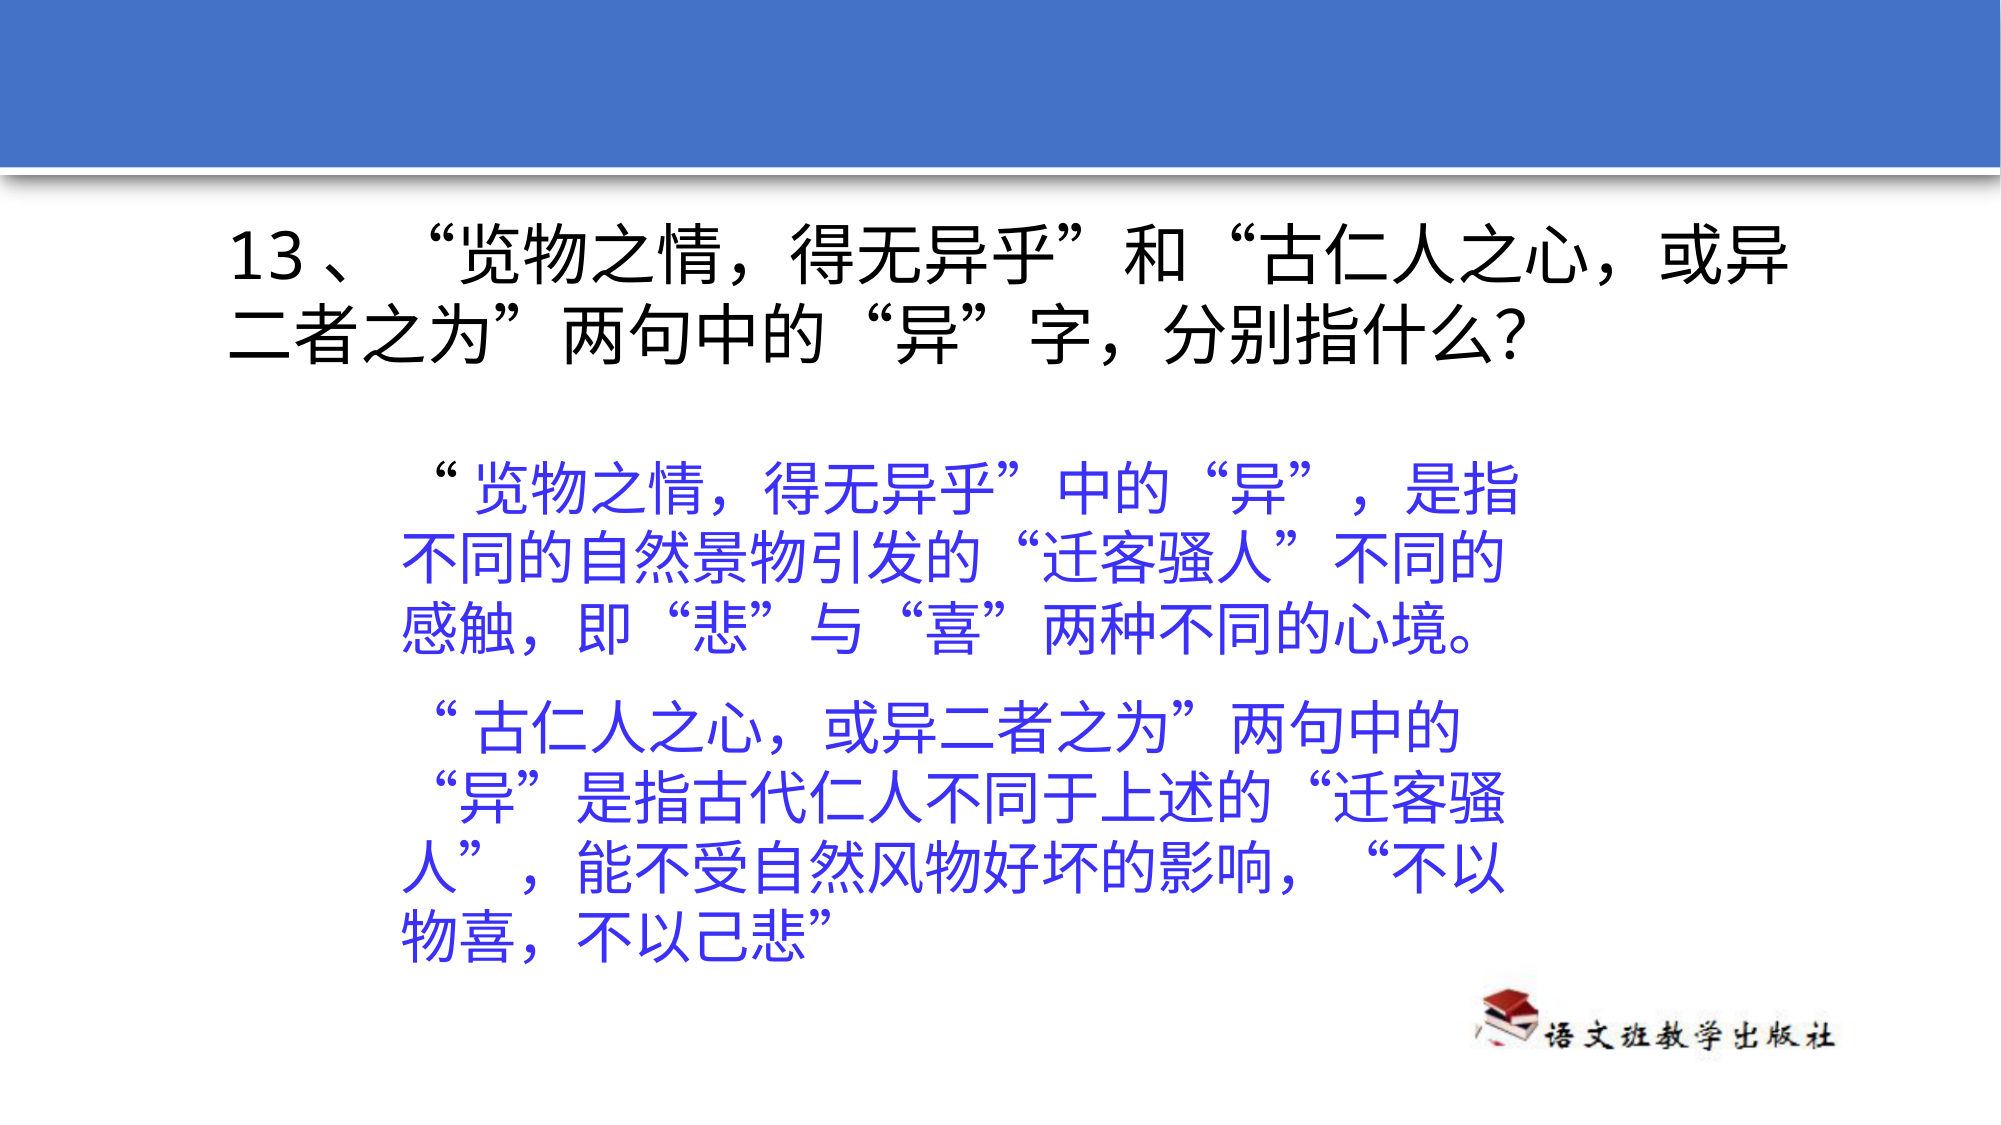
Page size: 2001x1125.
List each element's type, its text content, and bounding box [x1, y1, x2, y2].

picture [0, 0, 2001, 1125]
text_box 13、“览物之情，得无异乎”和“古仁人之心，或异二者之为”两句中的“异”字，分别指什么？ [212, 205, 1811, 380]
text_box “览物之情，得无异乎”中的“异”，是指不同的自然景物引发的“迁客骚人”不同的感触，即“悲”与“喜”两种不同的心境。 “古仁人之心，或异二者之为”两句中的“异”是指古代仁人不同于上述的“迁客骚人”，能不受自然风物好坏的影响，“不以物喜，不以己悲” [385, 444, 1567, 979]
